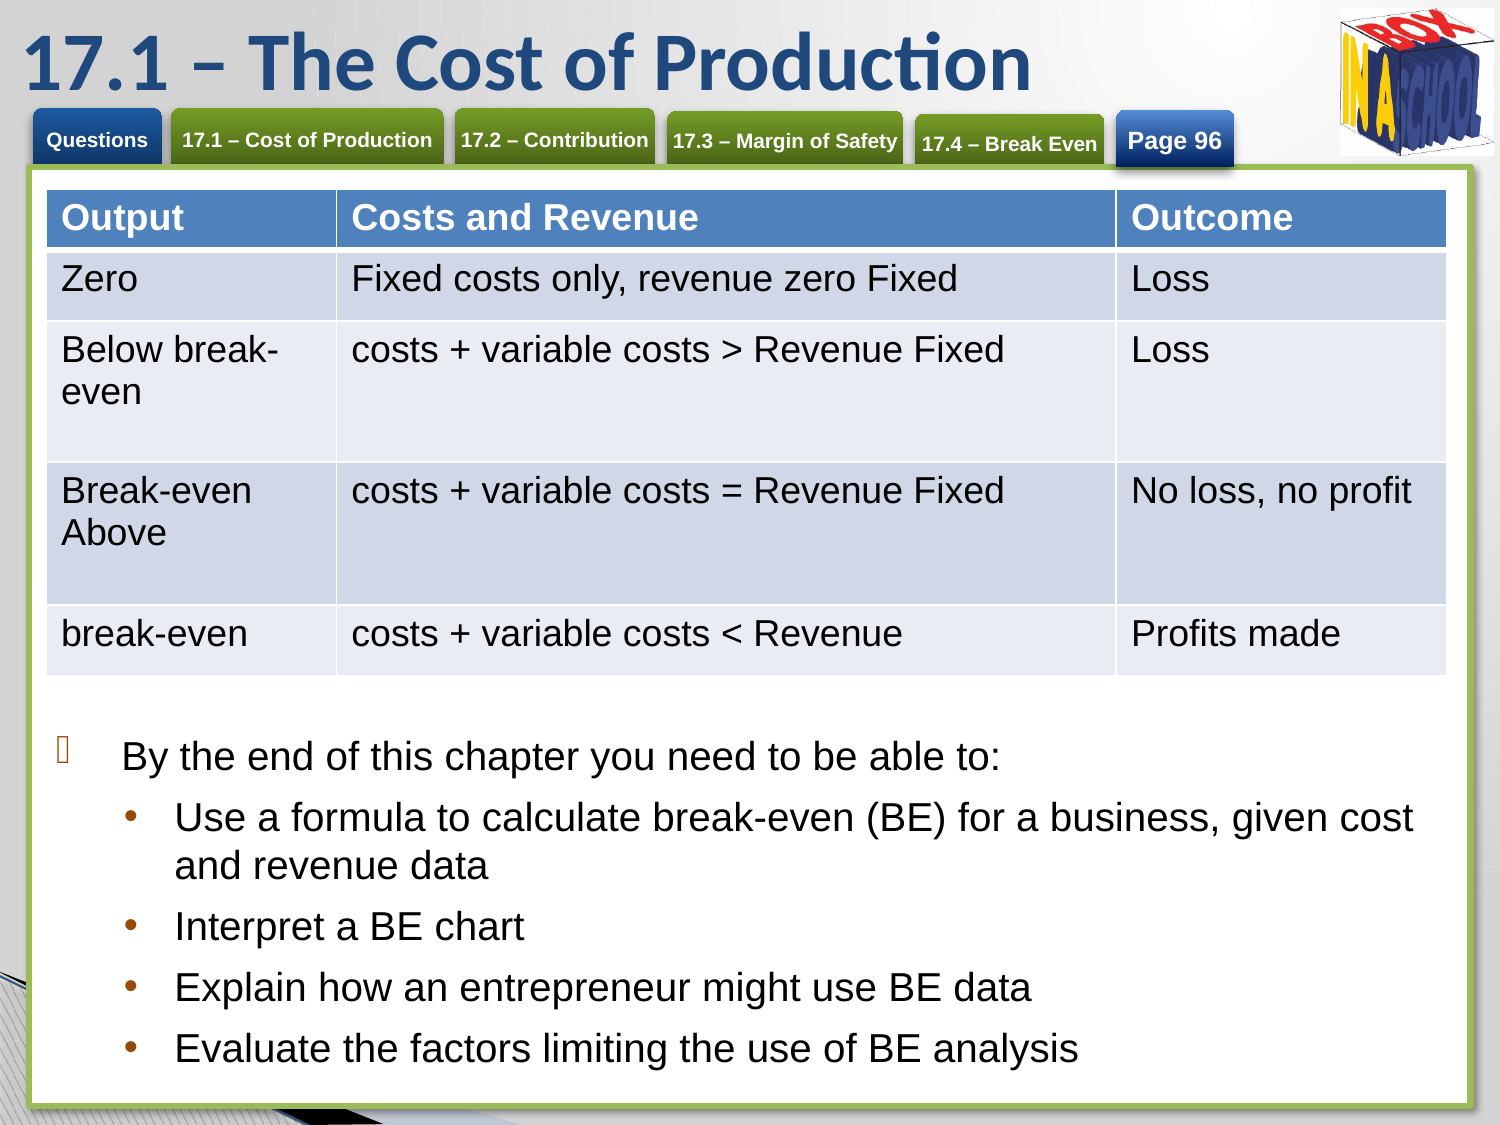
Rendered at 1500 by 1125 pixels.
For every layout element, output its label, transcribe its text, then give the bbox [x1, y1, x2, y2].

table_cell Loss [1117, 322, 1446, 461]
table_cell Break-even Above [47, 463, 336, 604]
picture [1340, 8, 1495, 156]
table_cell costs + variable costs > Revenue Fixed [337, 322, 1115, 461]
table_cell Loss [1117, 253, 1446, 320]
picture [281, 1114, 303, 1125]
title 17.1 – The Cost of Production [5, 11, 1270, 102]
text_box By the end of this chapter you need to be able to: Use a formula to calculate break-even (BE) for a business, given cost and revenue data Interpret a BE chart Explain how an entrepreneur might use BE data Evaluate the factors limiting the use of BE analysis [41, 722, 1447, 1079]
table_header Costs and Revenue [337, 190, 1115, 247]
table_cell Zero [47, 253, 336, 320]
table_cell Fixed costs only, revenue zero Fixed [337, 253, 1115, 320]
table_cell costs + variable costs = Revenue Fixed [337, 463, 1115, 604]
table_cell No loss, no profit [1117, 463, 1446, 604]
table_header Outcome [1117, 190, 1446, 247]
text_box Page 96 [1116, 109, 1235, 167]
table_cell break-even [47, 606, 336, 675]
table_cell costs + variable costs < Revenue [337, 606, 1115, 675]
table_cell Profits made [1117, 606, 1446, 675]
table_cell Below break-even [47, 322, 336, 461]
table_header Output [47, 190, 336, 247]
